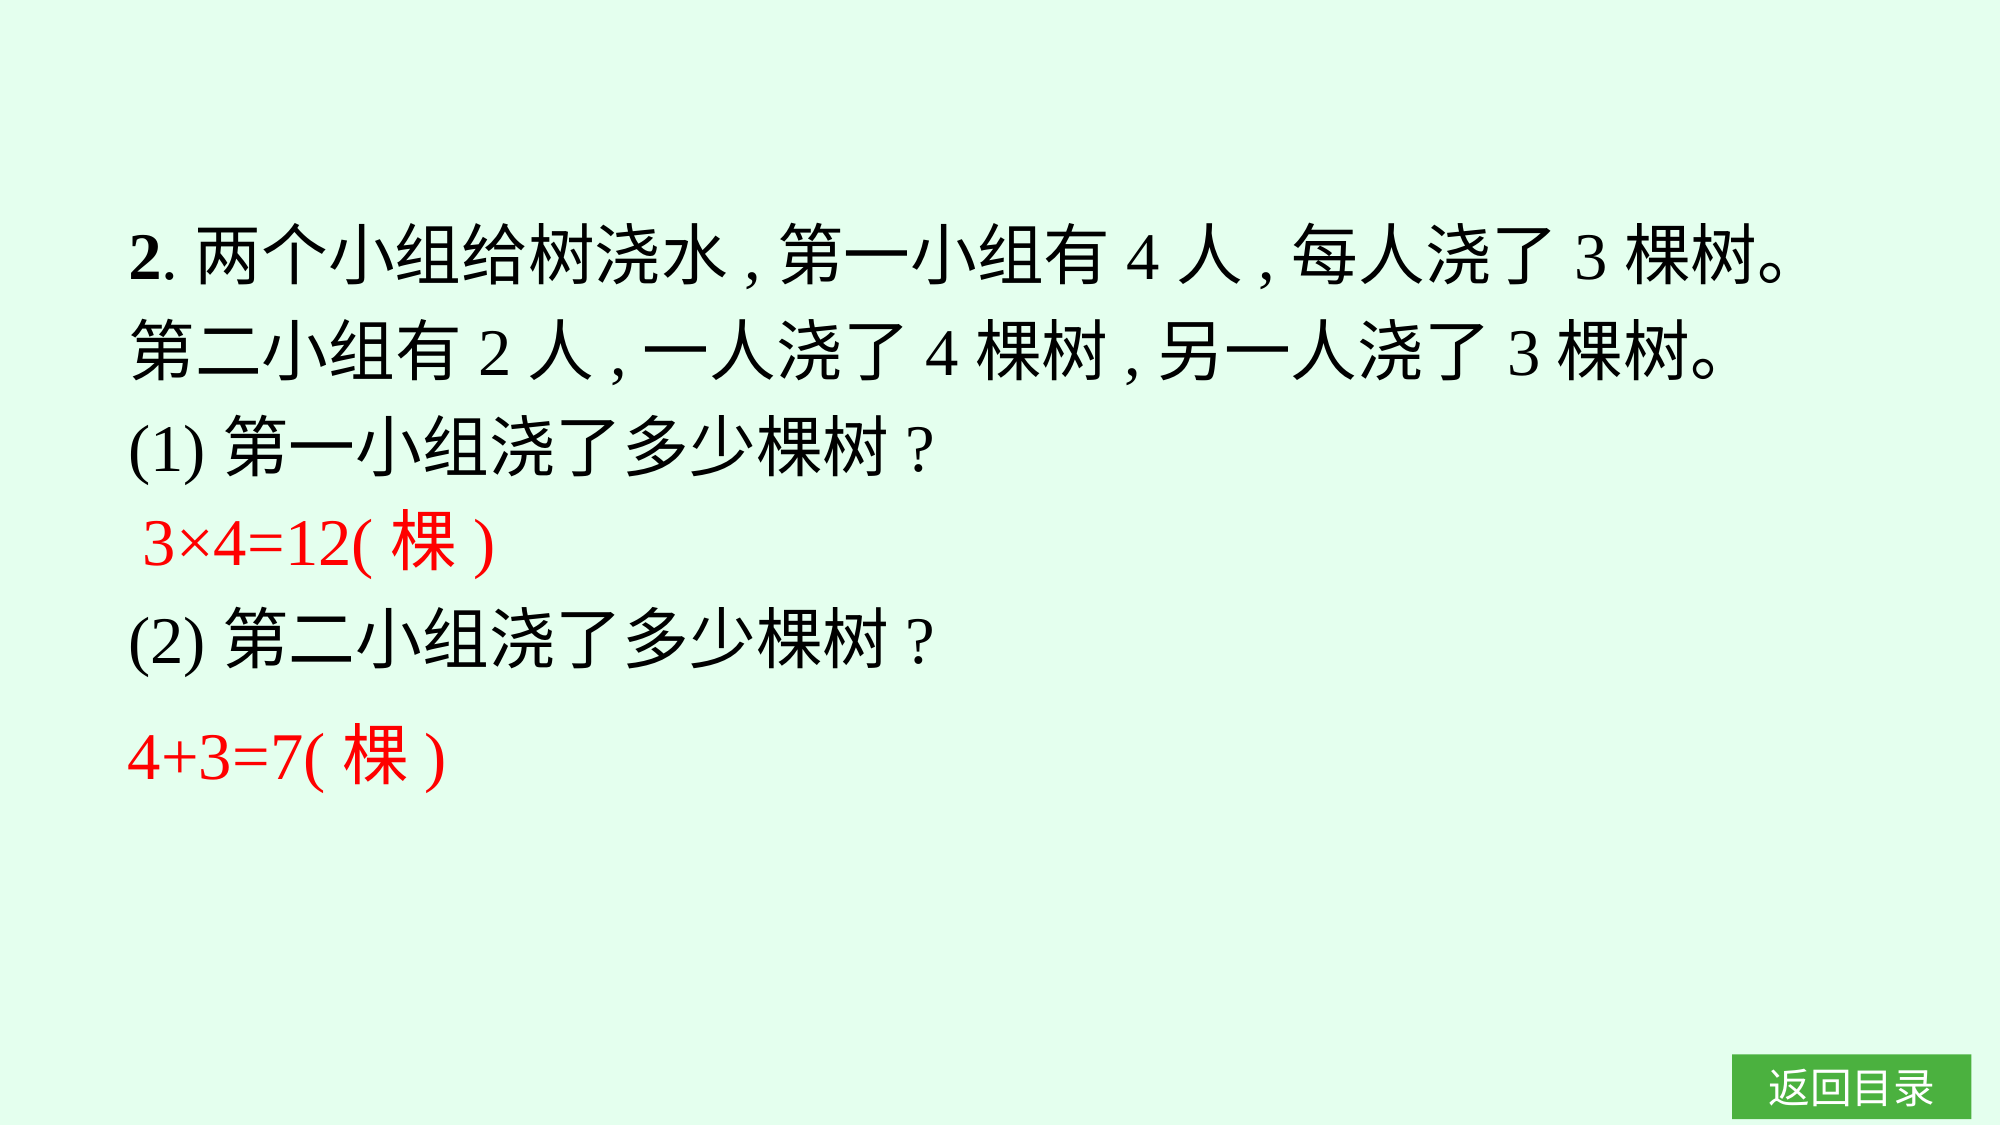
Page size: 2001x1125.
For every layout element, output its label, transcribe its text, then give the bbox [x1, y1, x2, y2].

text_box 4+3=7(棵) [113, 689, 462, 801]
text_box 2.两个小组给树浇水,第一小组有4人,每人浇了3棵树。第二小组有2人,一人浇了4棵树,另一人浇了3棵树。 (1)第一小组浇了多少棵树? (2)第二小组浇了多少棵树? [113, 189, 1887, 684]
text_box 3×4=12(棵) [127, 475, 511, 587]
